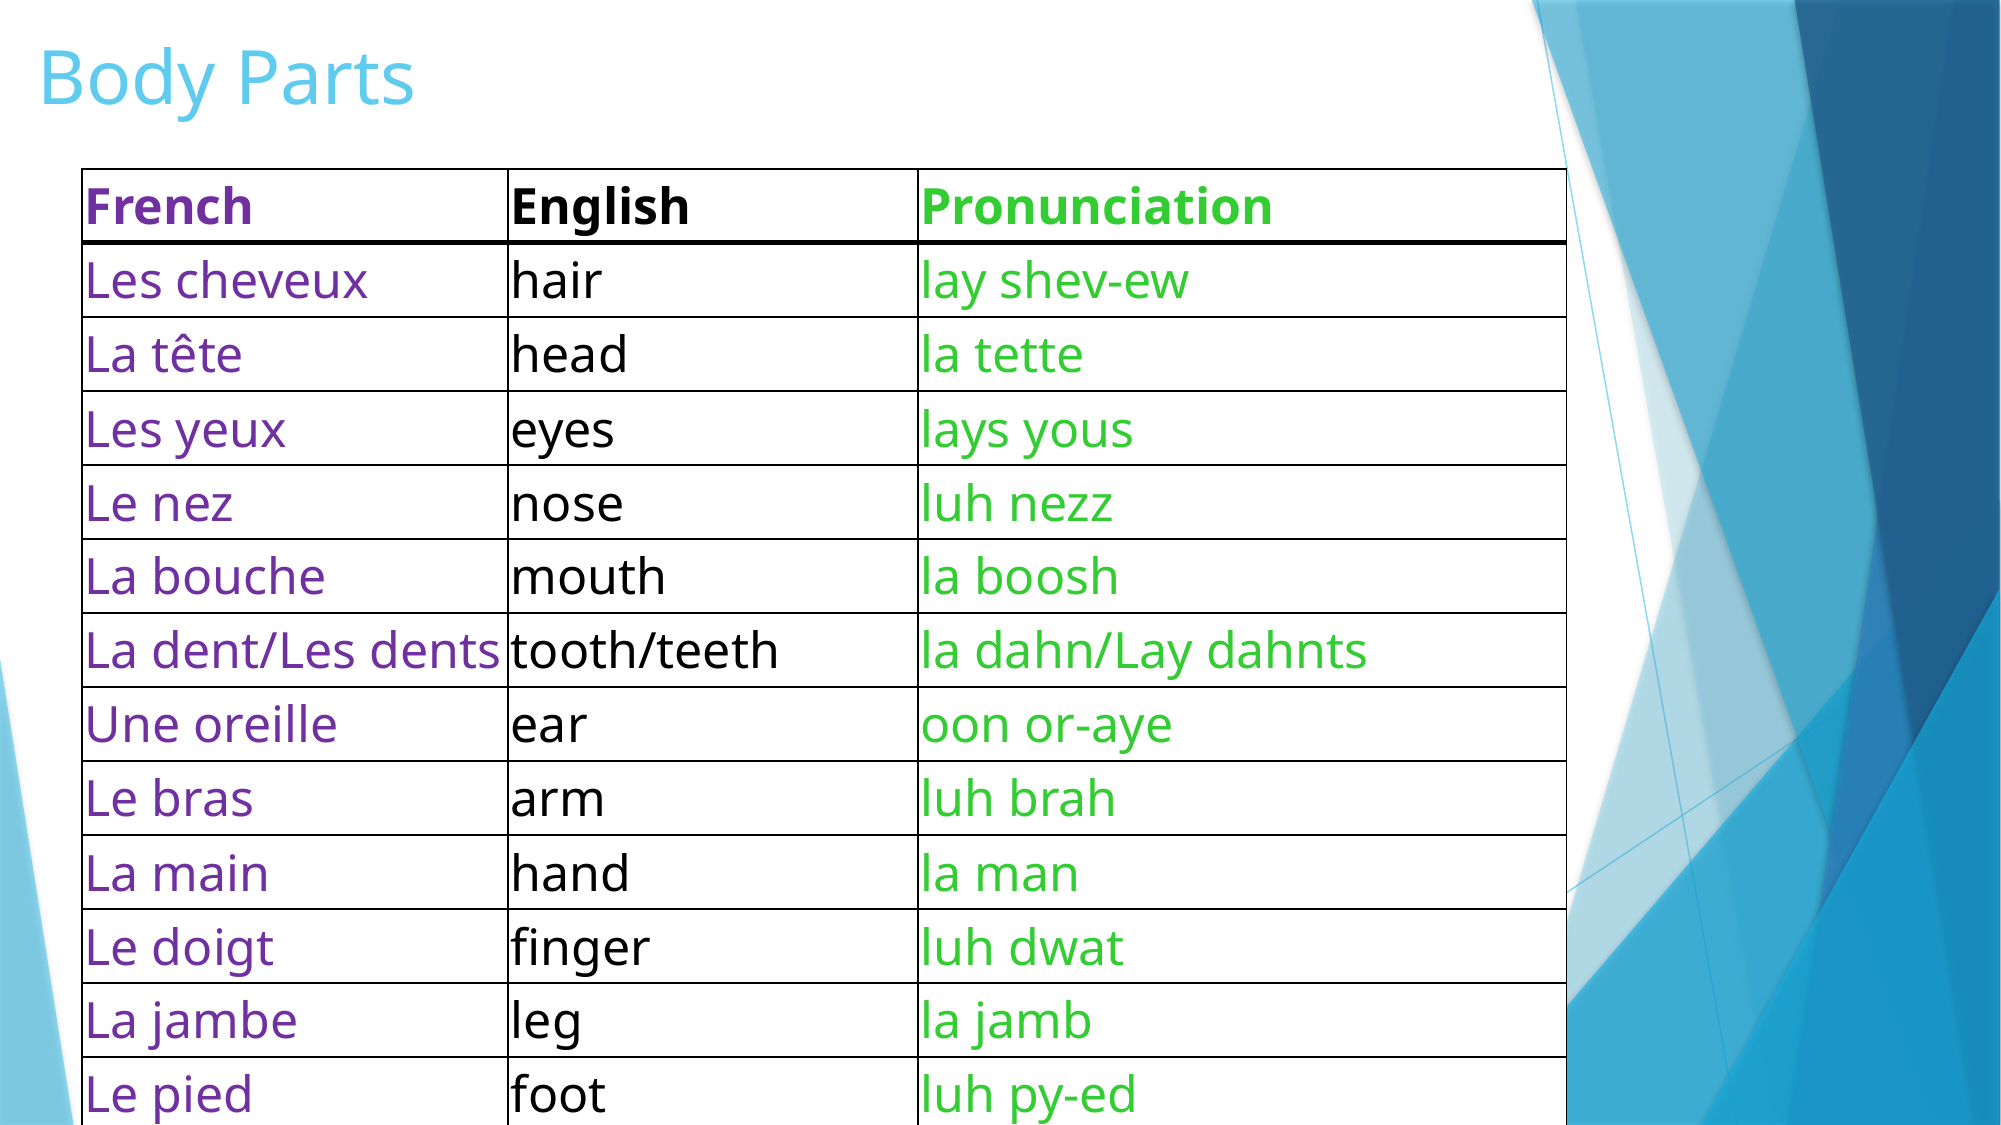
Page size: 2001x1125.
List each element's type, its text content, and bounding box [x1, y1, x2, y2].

table_cell luh nezz [919, 466, 1566, 538]
table_cell lays yous [919, 392, 1566, 464]
table_cell eyes [509, 392, 917, 464]
table_cell nose [509, 466, 917, 538]
table_cell La bouche [83, 540, 507, 612]
table_cell lay shev-ew [919, 245, 1566, 316]
table_cell la man [919, 836, 1566, 908]
table_cell La tête [83, 318, 507, 390]
table_cell Le pied [83, 1058, 507, 1125]
table_cell finger [509, 910, 917, 982]
table_cell Le doigt [83, 910, 507, 982]
table_cell hair [509, 245, 917, 316]
table_cell Le nez [83, 466, 507, 538]
table_cell la boosh [919, 540, 1566, 612]
table_cell leg [509, 984, 917, 1056]
table_cell la dahn/Lay dahnts [919, 614, 1566, 686]
table_cell luh brah [919, 762, 1566, 834]
table_header French [83, 170, 507, 240]
table_cell la tette [919, 318, 1566, 390]
table_header English [509, 170, 917, 240]
table_cell tooth/teeth [509, 614, 917, 686]
table_cell Une oreille [83, 688, 507, 760]
table_cell La dent/Les dents [83, 614, 507, 686]
table_cell La main [83, 836, 507, 908]
table_cell head [509, 318, 917, 390]
table_cell mouth [509, 540, 917, 612]
table_cell La jambe [83, 984, 507, 1056]
table_cell Les yeux [83, 392, 507, 464]
table_cell ear [509, 688, 917, 760]
title Body Parts [22, 21, 1433, 239]
table_cell luh dwat [919, 910, 1566, 982]
table_cell luh py-ed [919, 1058, 1566, 1125]
table_cell Les cheveux [83, 245, 507, 316]
table_cell oon or-aye [919, 688, 1566, 760]
table_cell hand [509, 836, 917, 908]
table_header Pronunciation [919, 170, 1566, 240]
table_cell Le bras [83, 762, 507, 834]
table_cell foot [509, 1058, 917, 1125]
table_cell arm [509, 762, 917, 834]
table_cell la jamb [919, 984, 1566, 1056]
